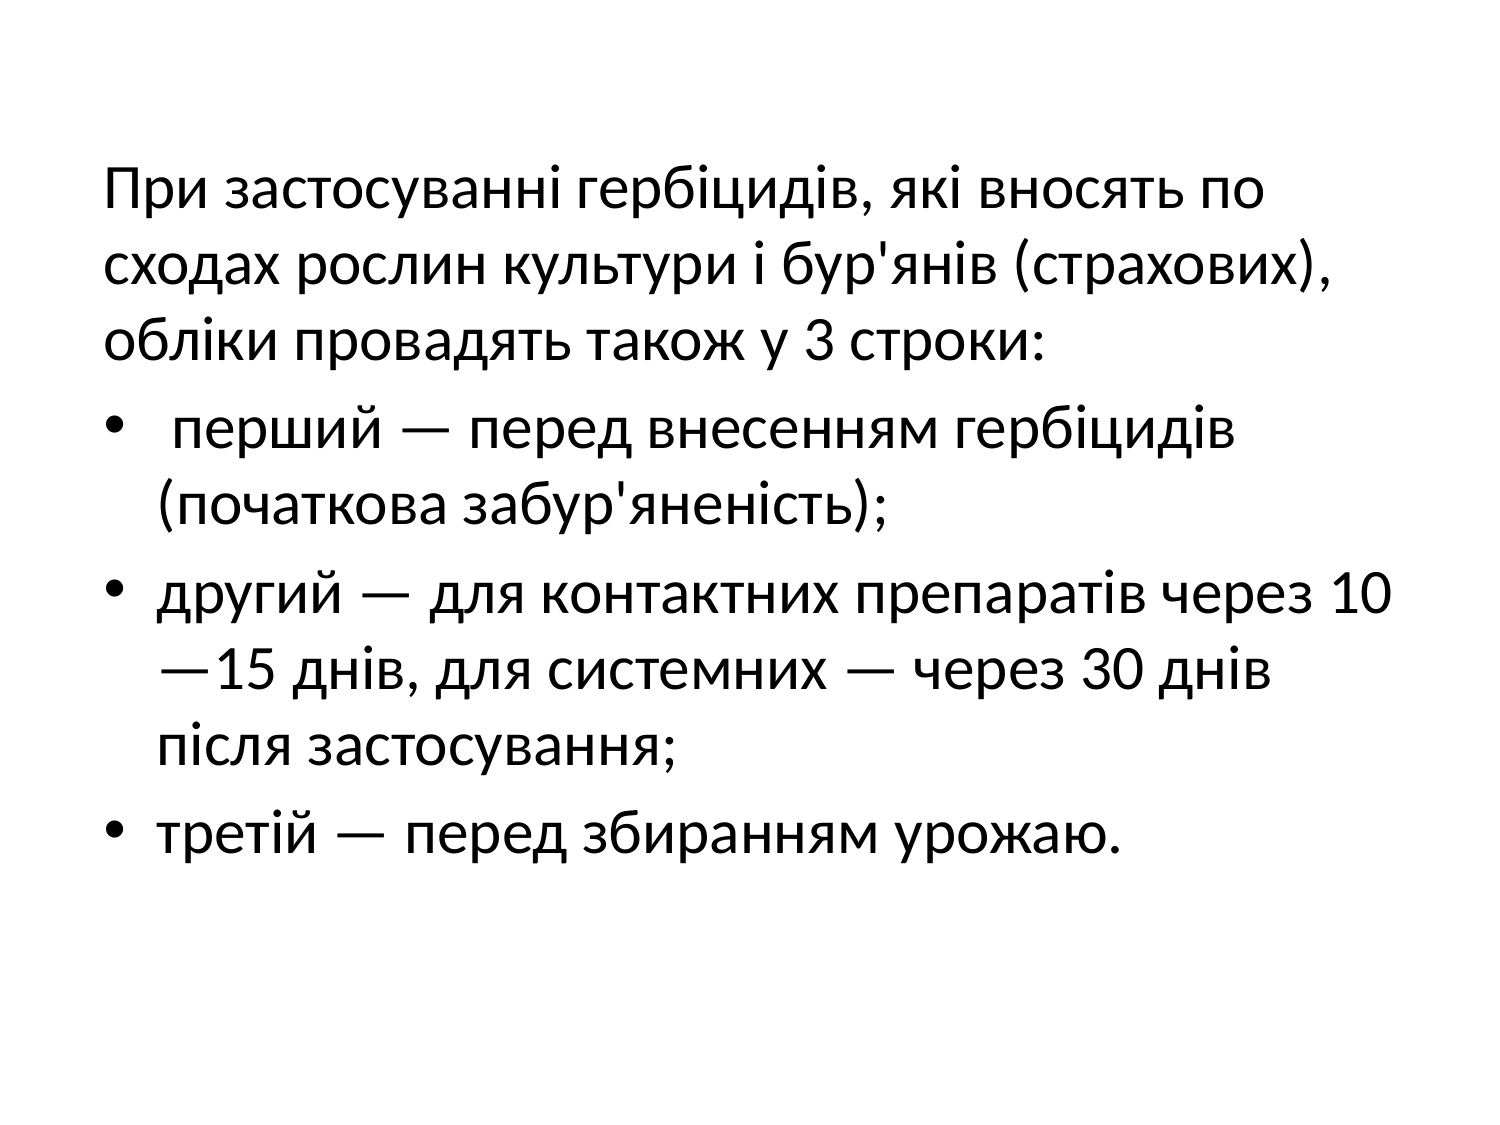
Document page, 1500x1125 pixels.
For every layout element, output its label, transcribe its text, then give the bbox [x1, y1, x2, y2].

list При застосуванні гербіцидів, які вносять по сходах рослин культури і бур'янів (страхових), обліки провадять також у 3 строки: перший — перед внесенням гербіцидів (початкова забур'яненість); другий — для контактних препаратів через 10—15 днів, для системних — через 30 днів після застосування; третій — перед збиранням урожаю. [88, 137, 1439, 880]
